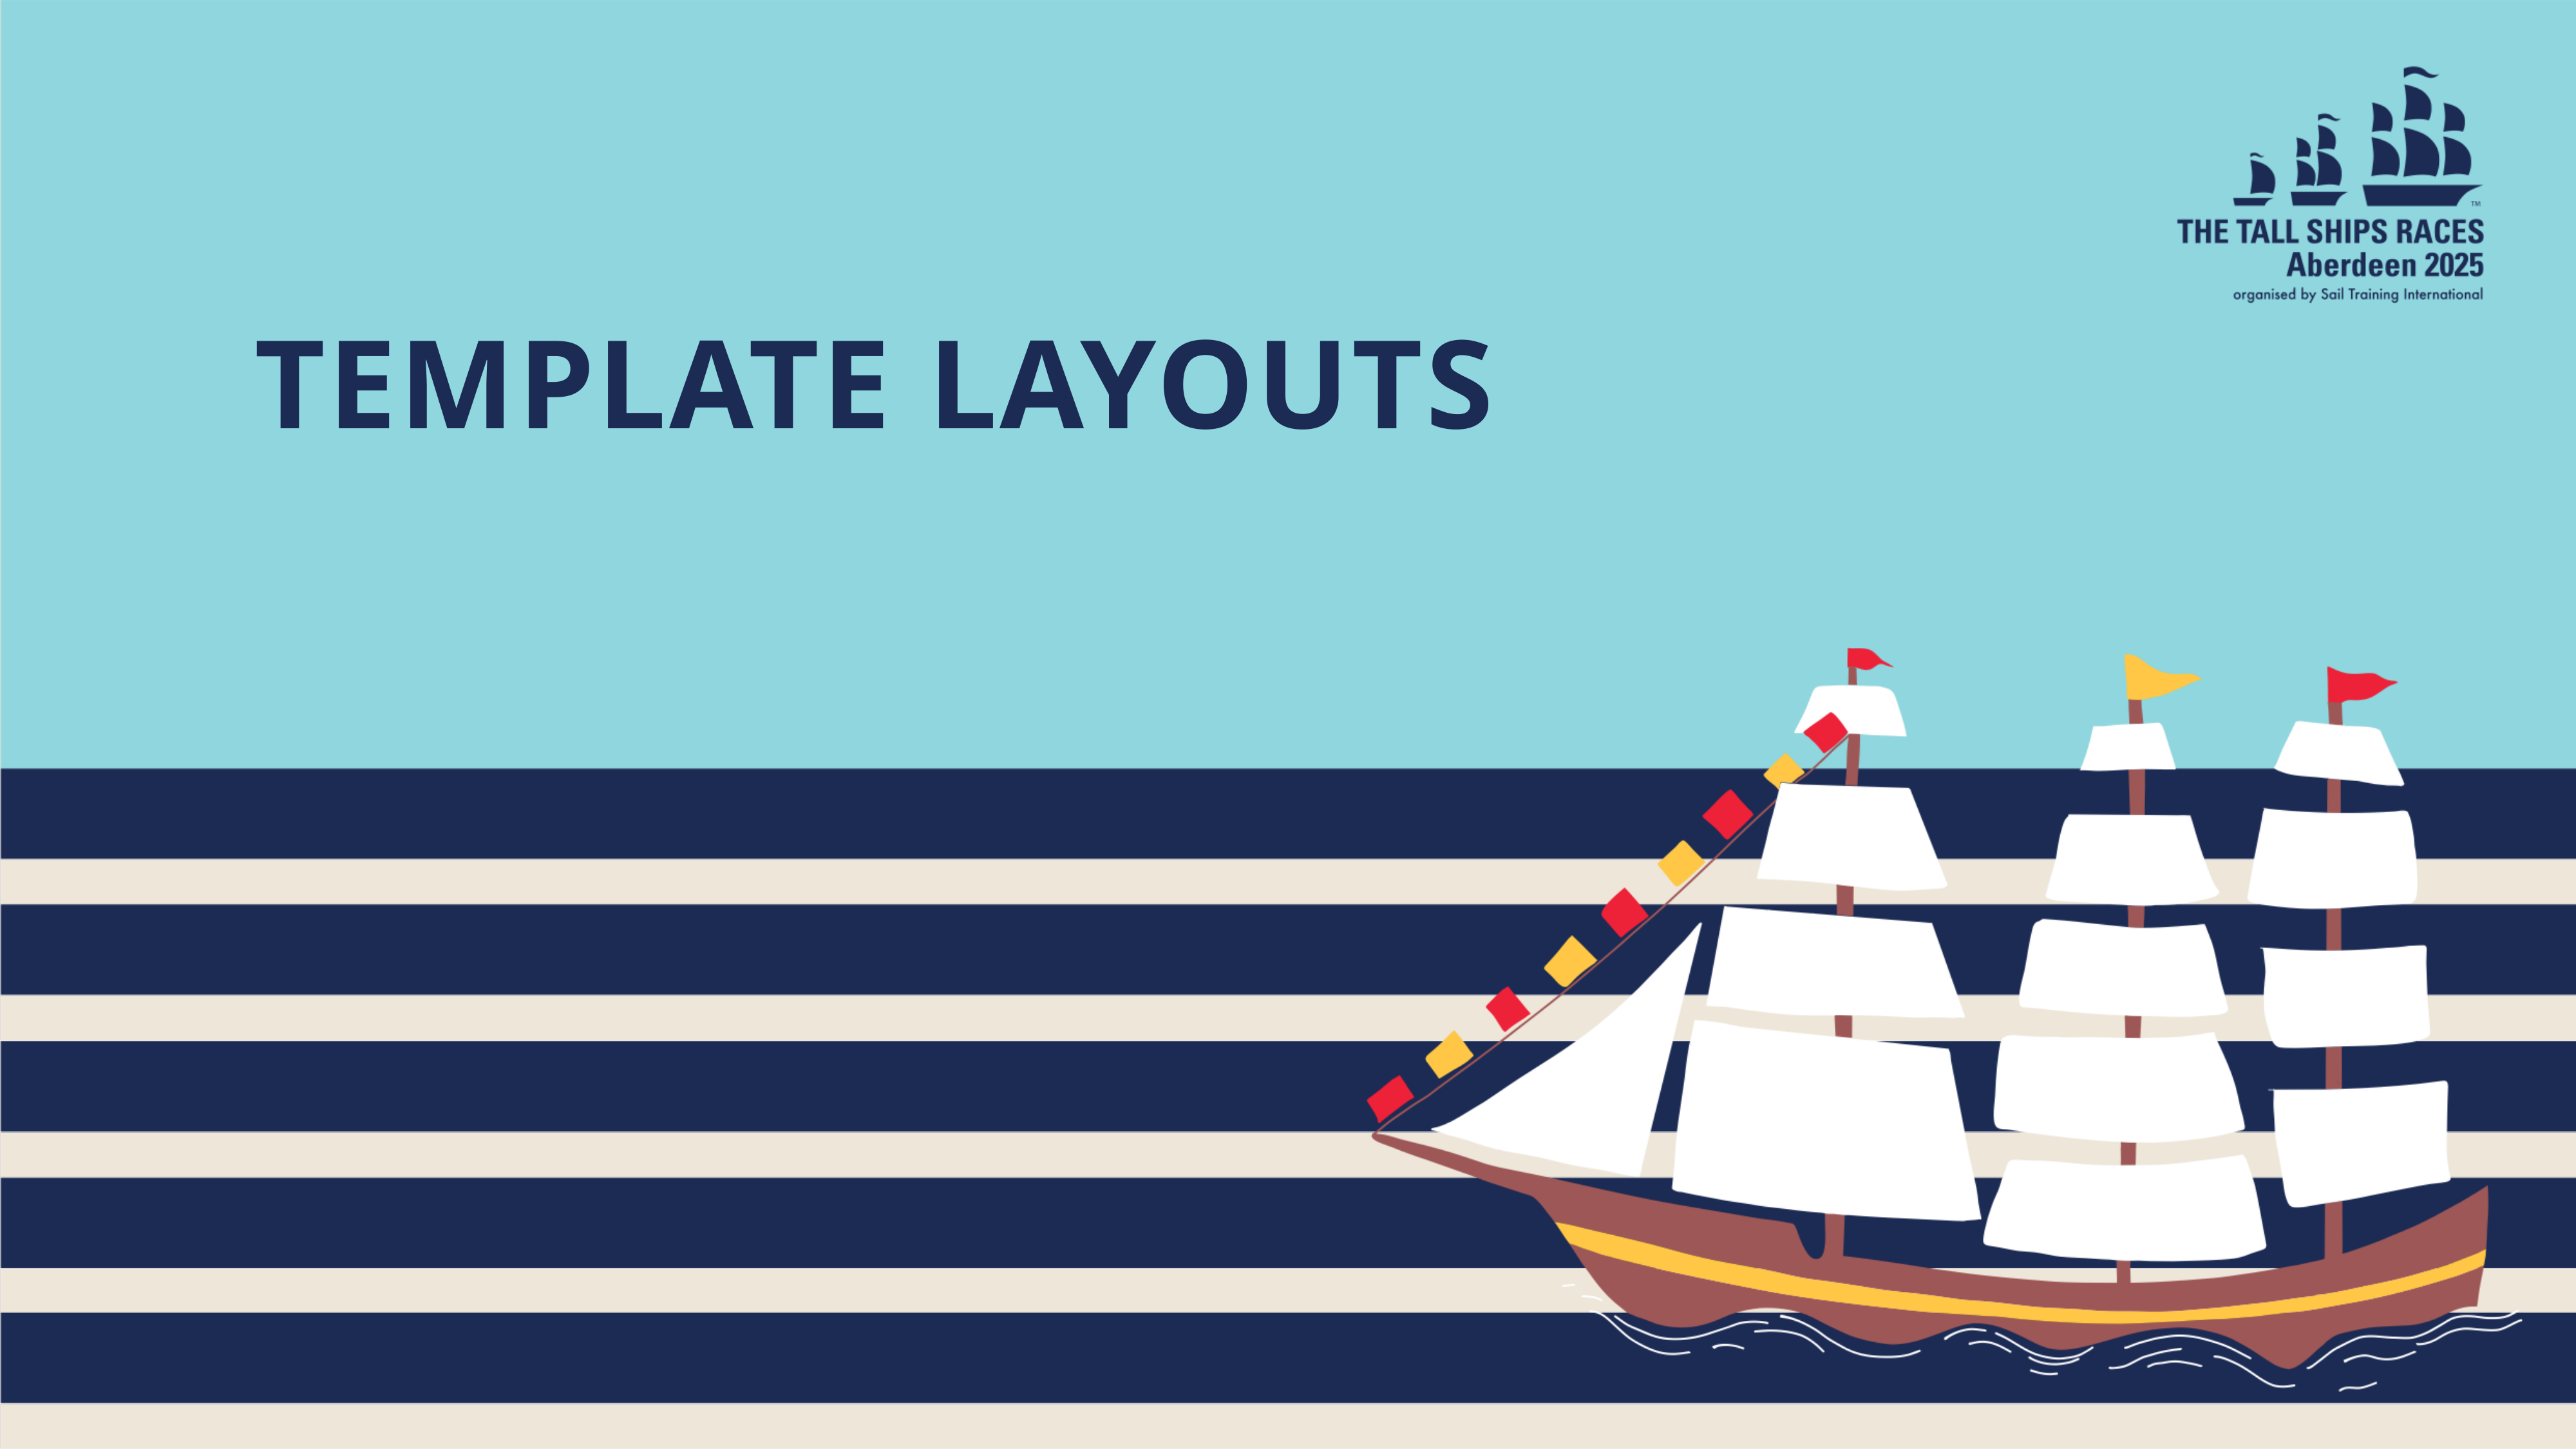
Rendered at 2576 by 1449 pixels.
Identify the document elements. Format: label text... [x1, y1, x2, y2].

picture [0, 0, 2576, 1449]
list TEMPLATE LAYOUTS [254, 269, 1615, 489]
